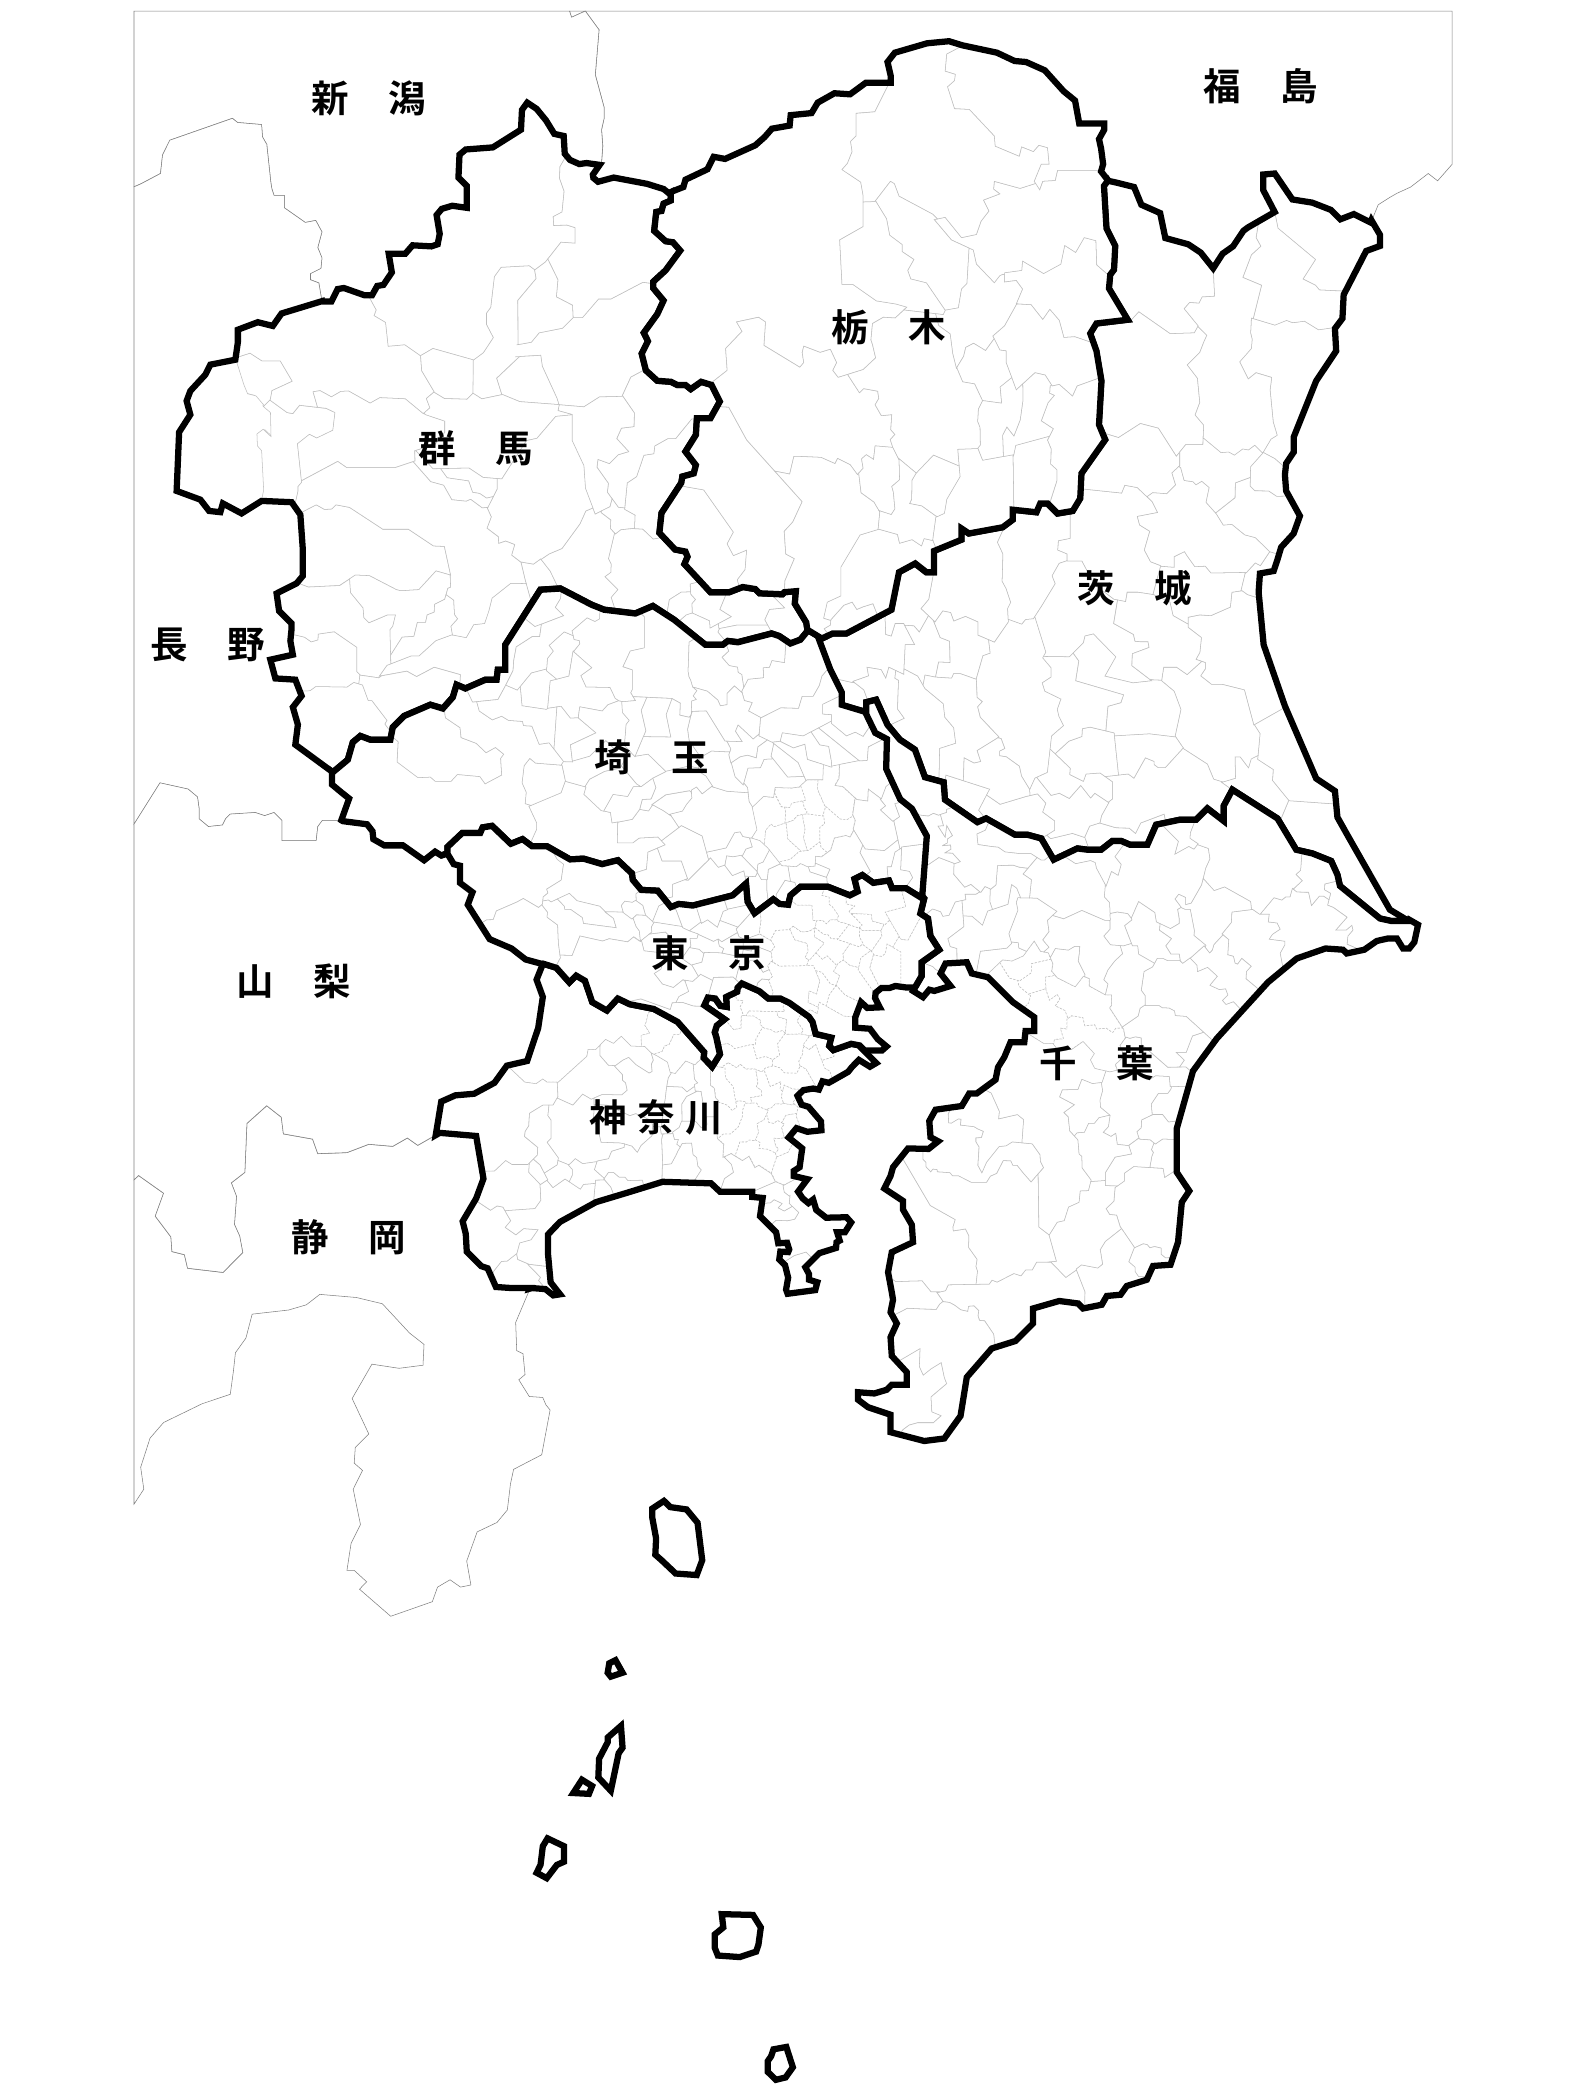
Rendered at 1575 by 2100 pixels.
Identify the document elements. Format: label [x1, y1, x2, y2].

text_box [606, 1658, 625, 1678]
text_box [435, 1268, 857, 1296]
text_box [133, 55, 1335, 1268]
text_box [641, 41, 1128, 55]
text_box [134, 10, 1453, 1617]
text_box [597, 1723, 624, 1793]
text_box [713, 1913, 762, 1959]
text_box [766, 2045, 795, 2081]
text_box [1335, 173, 1410, 699]
text_box [535, 1837, 566, 1880]
text_box [571, 1778, 594, 1795]
text_box [857, 699, 1418, 1441]
